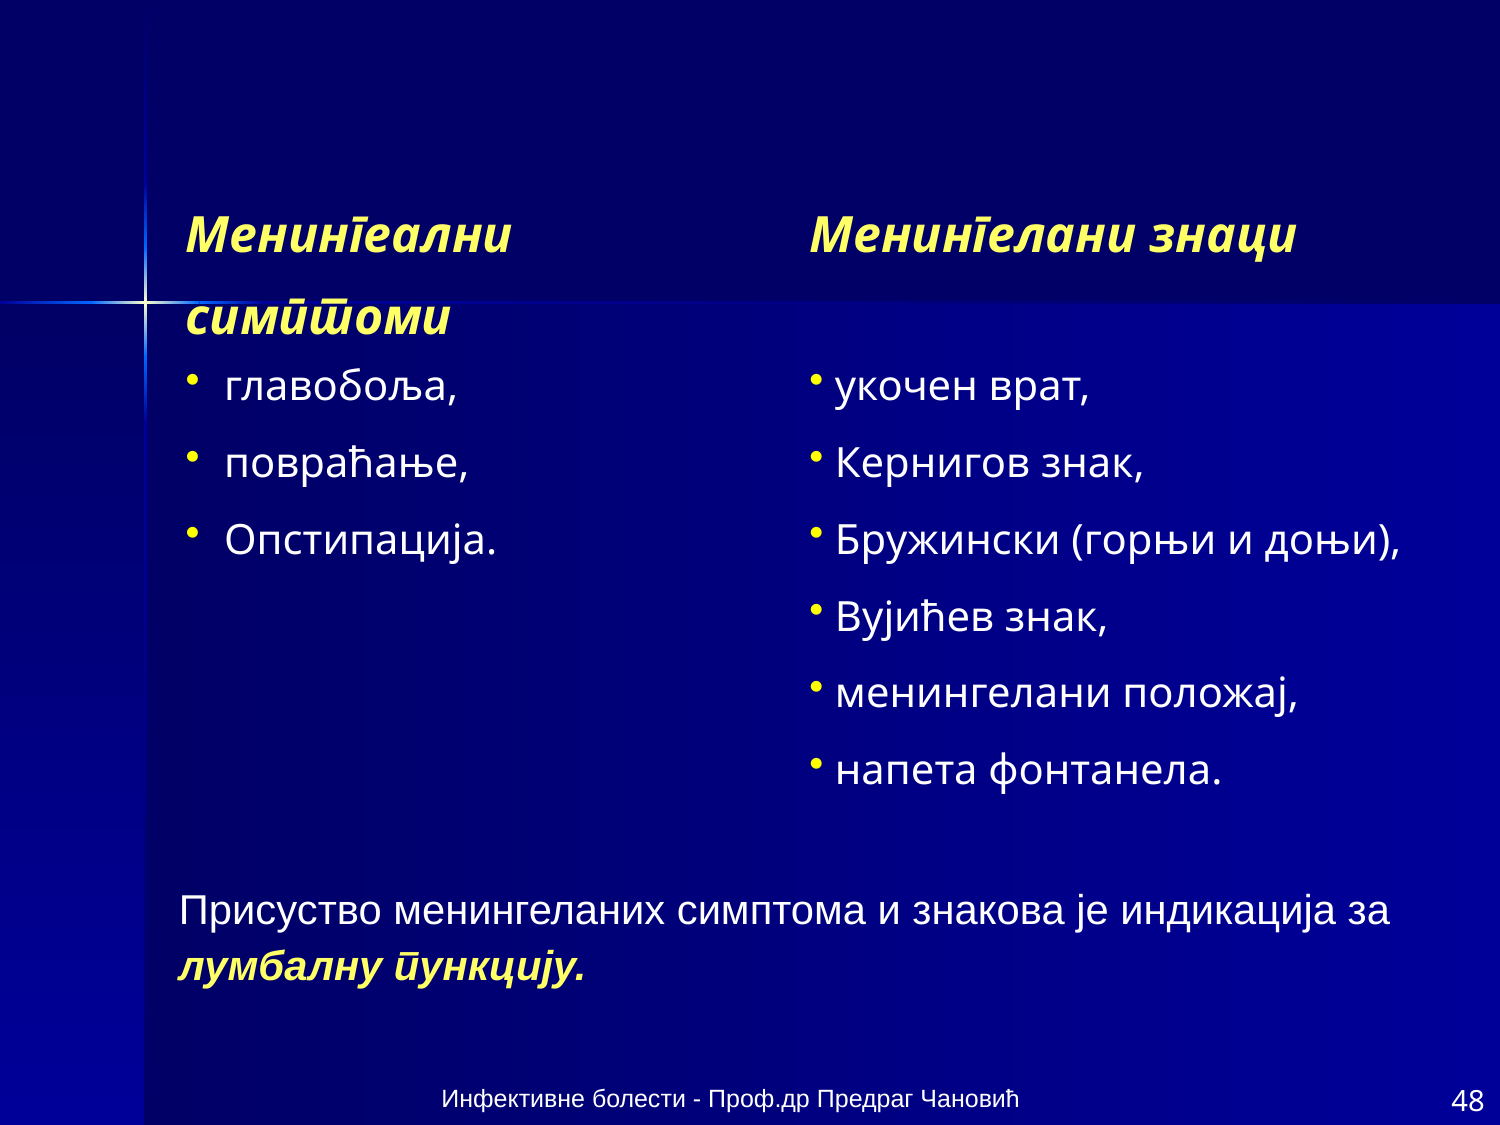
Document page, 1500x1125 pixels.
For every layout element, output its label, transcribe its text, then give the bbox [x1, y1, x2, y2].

table_cell укочен врат, Кернигов знак, Бружински (горњи и доњи), Вујићев знак, менингелани положај, напета фонтанела. [794, 337, 1419, 769]
table_header Менингелани знаци [794, 178, 1419, 337]
table_header Менингеални симптоми [171, 178, 794, 337]
footer Инфективне болести - Проф.др Предраг Чановић [412, 1074, 1051, 1125]
slide_number 48 [1324, 1074, 1500, 1125]
text_box Присуство менингеланих симптома и знакова је индикација за лумбалну пункцију. [164, 871, 1425, 996]
table_cell главобоља, повраћање, Опстипација. [171, 337, 794, 761]
